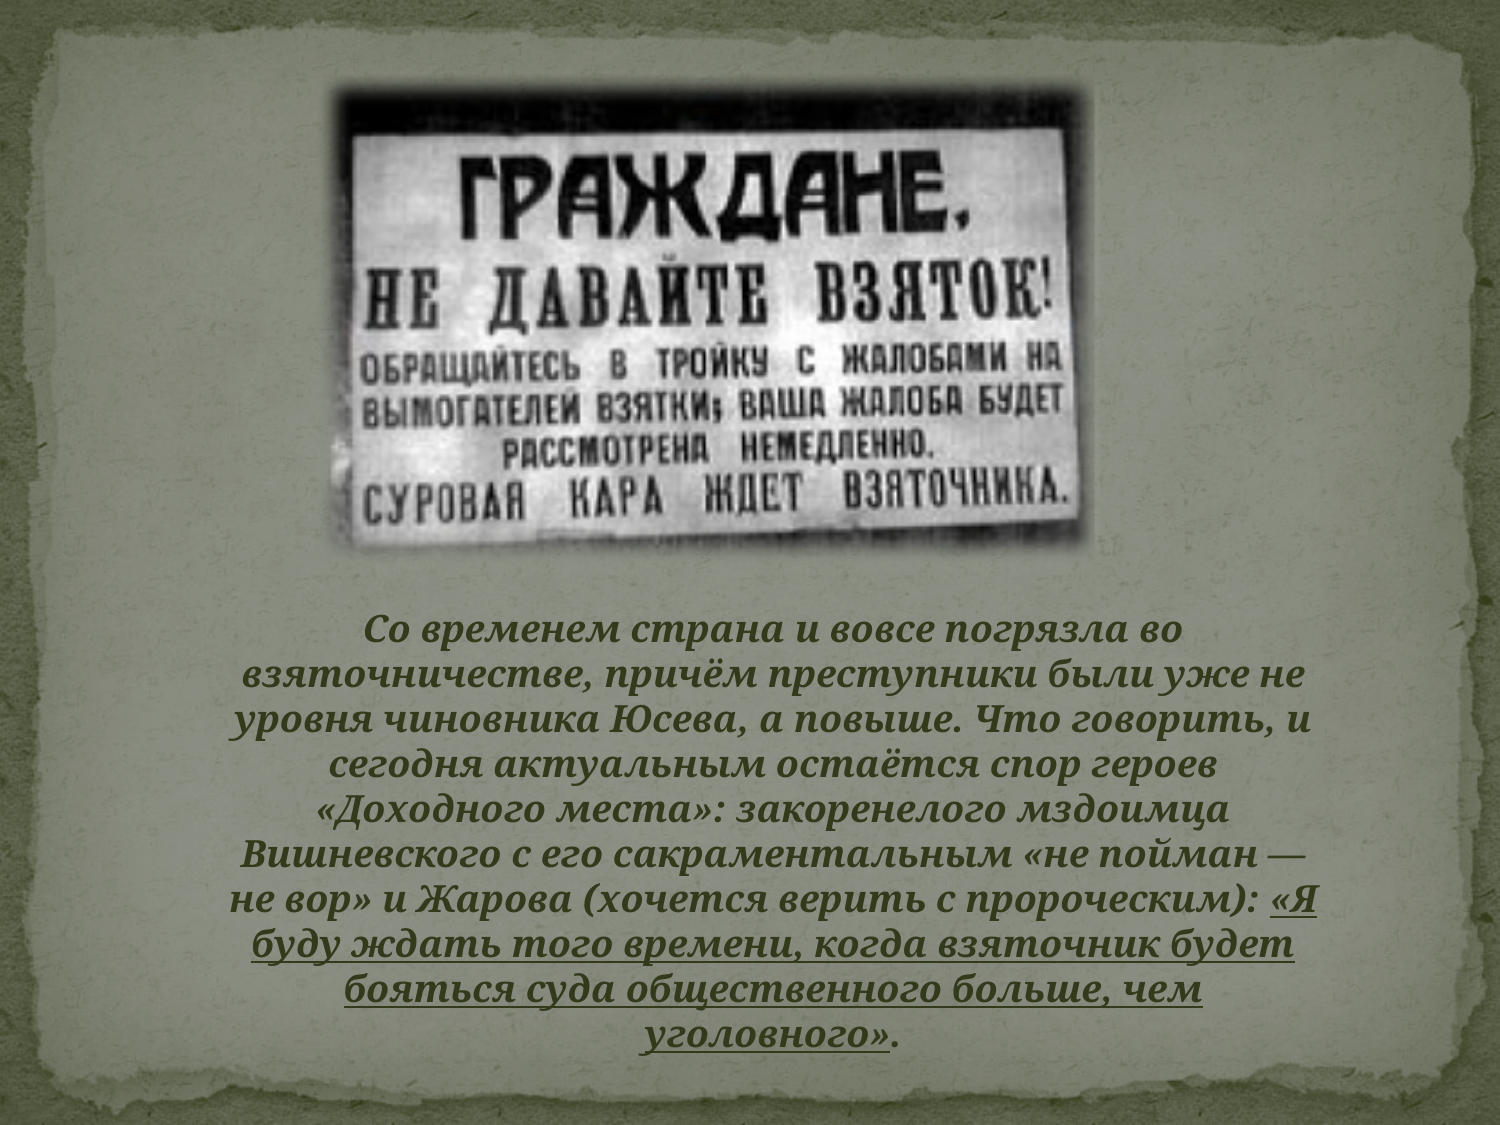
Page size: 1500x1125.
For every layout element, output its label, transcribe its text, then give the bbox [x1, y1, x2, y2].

picture [318, 72, 1102, 563]
text_box Со временем страна и вовсе погрязла во взяточничестве, причём преступники были уже не уровня чиновника Юсева, а повыше. Что говорить, и сегодня актуальным остаётся спор героев «Доходного места»: закоренелого мздоимца Вишневского с его сакраментальным «не пойман — не вор» и Жарова (хочется верить с пророческим): «Я буду ждать того времени, когда взяточник будет бояться суда общественного больше, чем уголовного». [210, 597, 1336, 1063]
